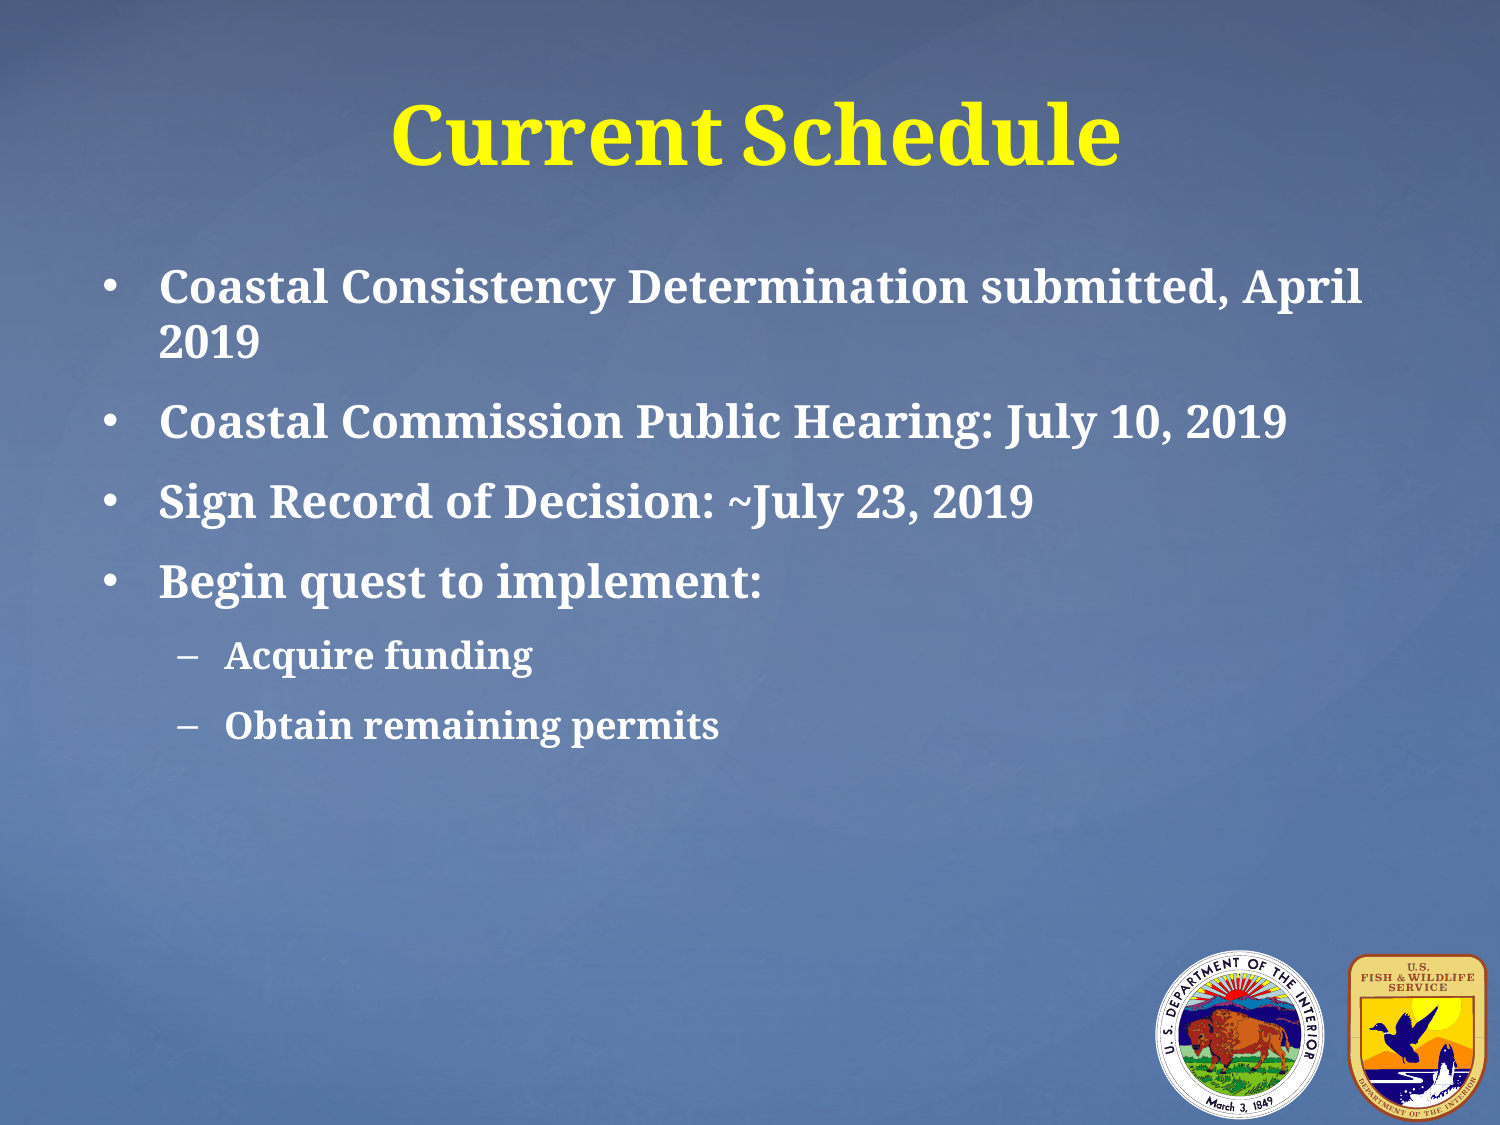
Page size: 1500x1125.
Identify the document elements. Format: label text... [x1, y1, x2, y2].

text_box Current Schedule [149, 74, 1363, 213]
text_box Coastal Consistency Determination submitted, April 2019 Coastal Commission Public Hearing: July 10, 2019 Sign Record of Decision: ~July 23, 2019 Begin quest to implement: Acquire funding Obtain remaining permits [87, 249, 1400, 875]
